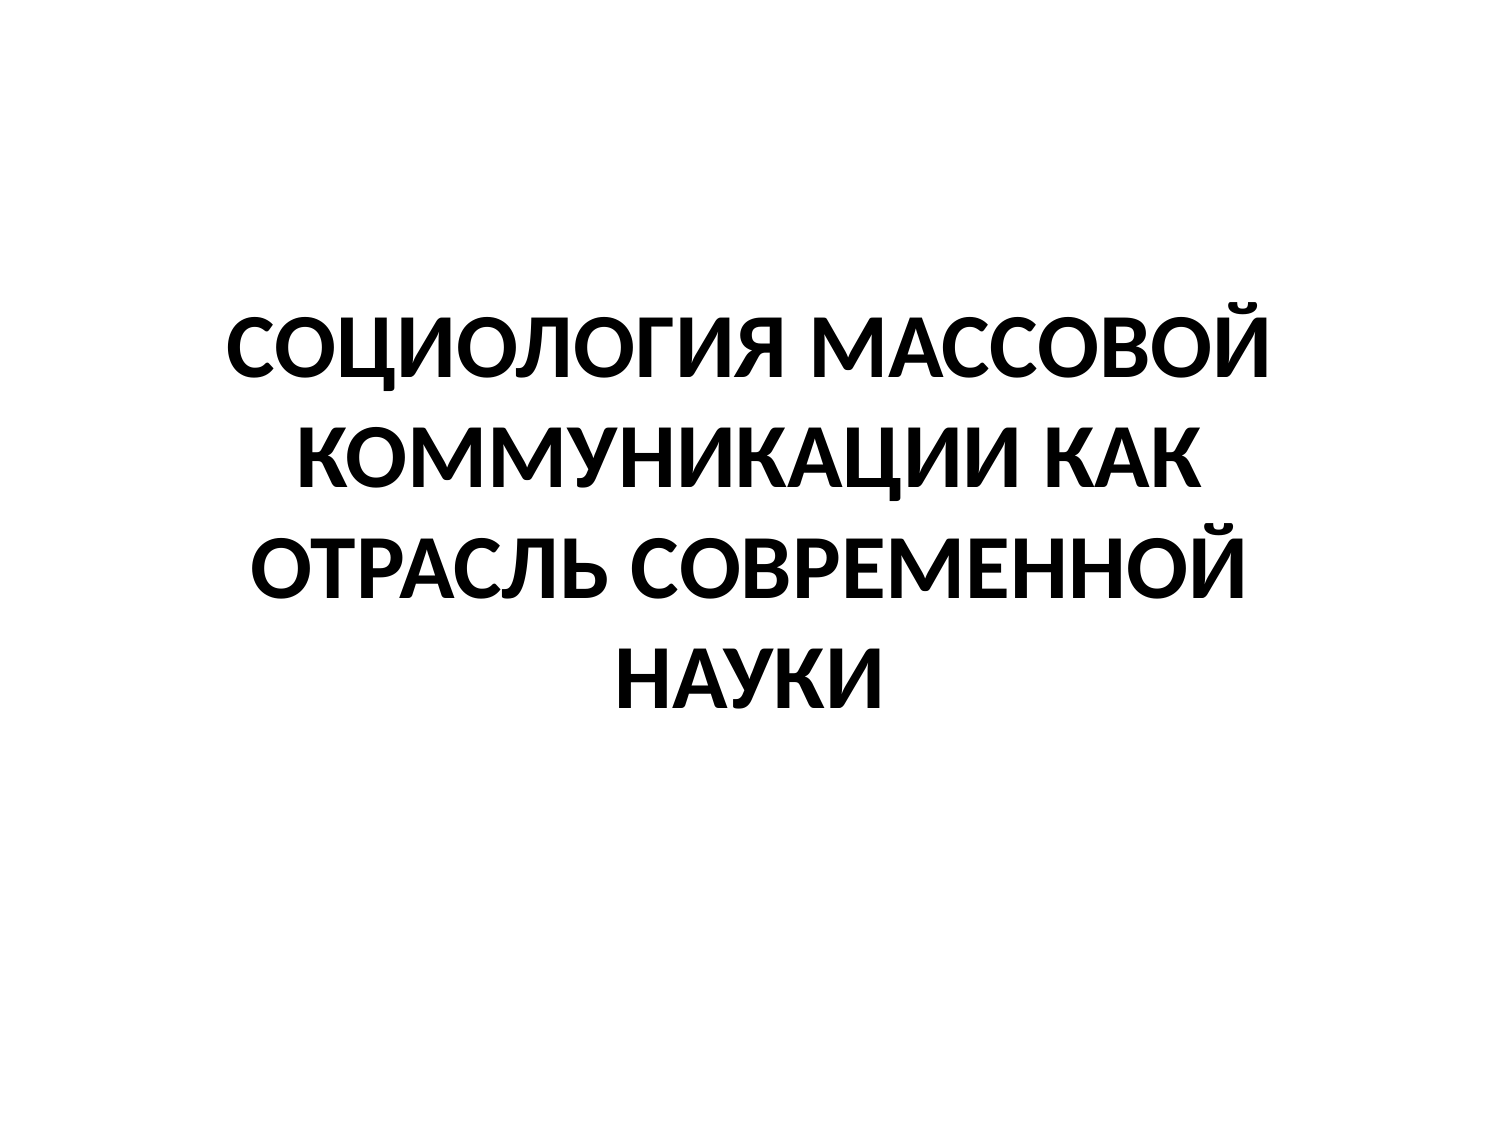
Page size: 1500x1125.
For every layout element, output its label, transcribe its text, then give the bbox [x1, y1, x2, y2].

title СОЦИОЛОГИЯ МАССОВОЙ КОММУНИКАЦИИ КАК ОТРАСЛЬ СОВРЕМЕННОЙ НАУКИ [112, 275, 1388, 738]
